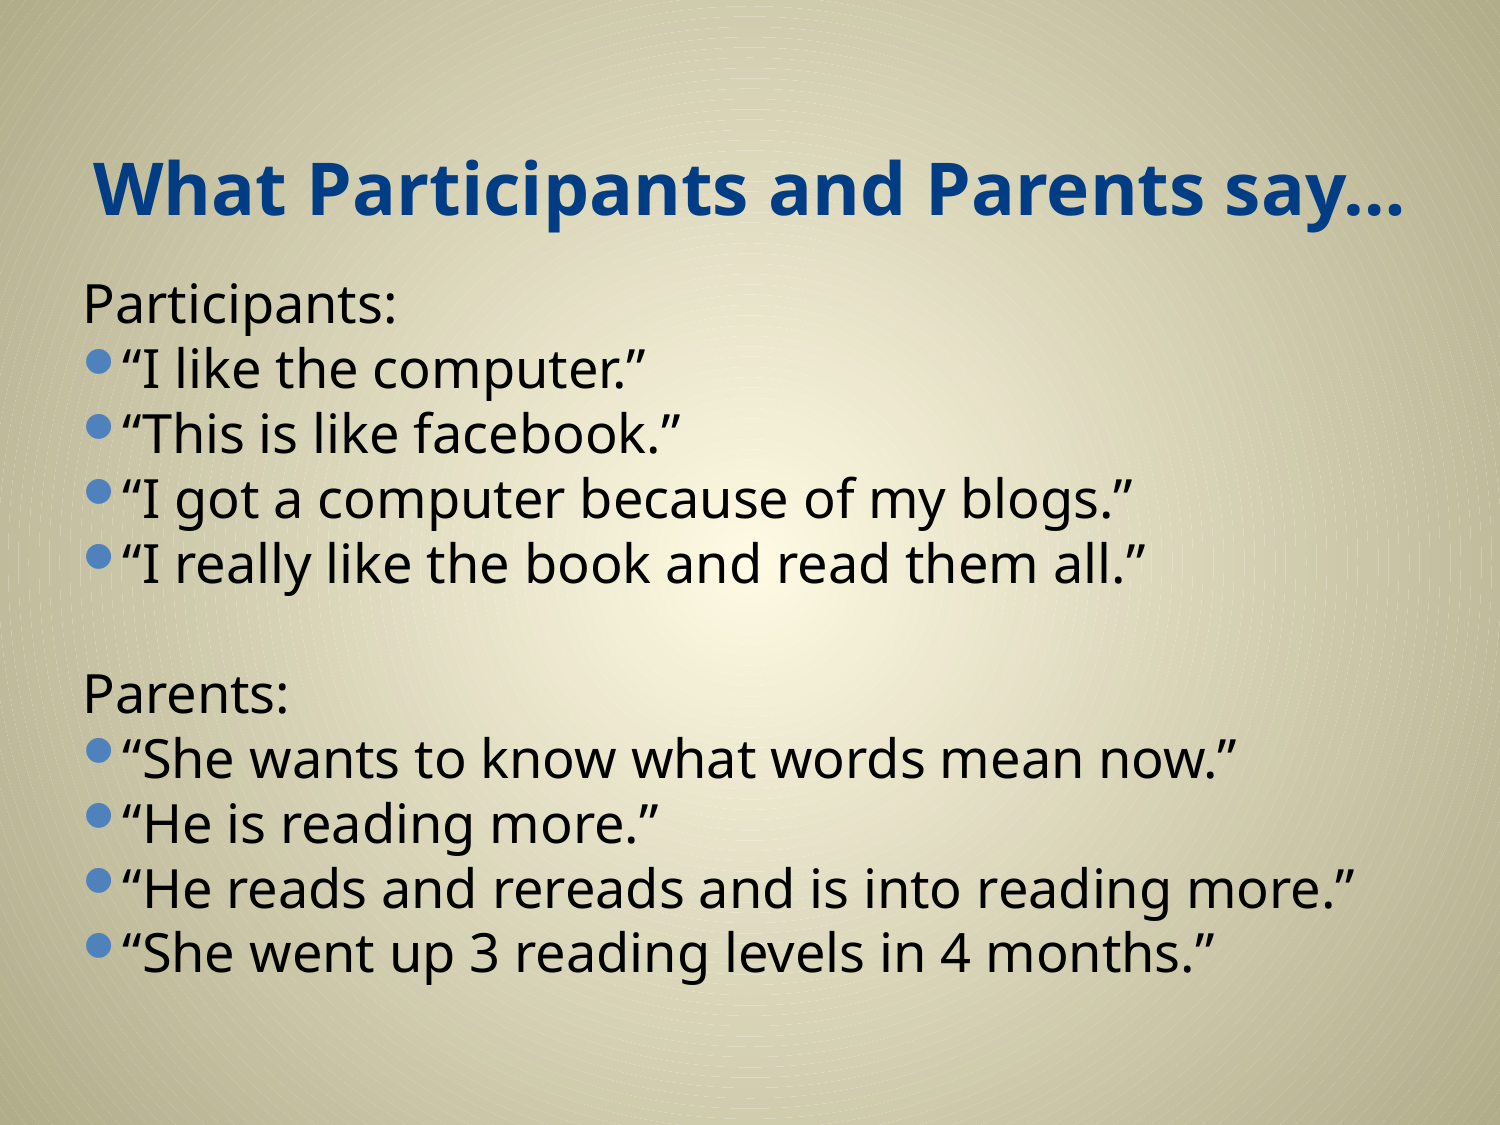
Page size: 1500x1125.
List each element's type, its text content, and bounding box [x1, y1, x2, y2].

title What Participants and Parents say… [75, 50, 1425, 238]
list Participants: “I like the computer.” “This is like facebook.” “I got a computer because of my blogs.” “I really like the book and read them all.” Parents: “She wants to know what words mean now.” “He is reading more.” “He reads and rereads and is into reading more.” “She went up 3 reading levels in 4 months.” [75, 262, 1425, 1005]
